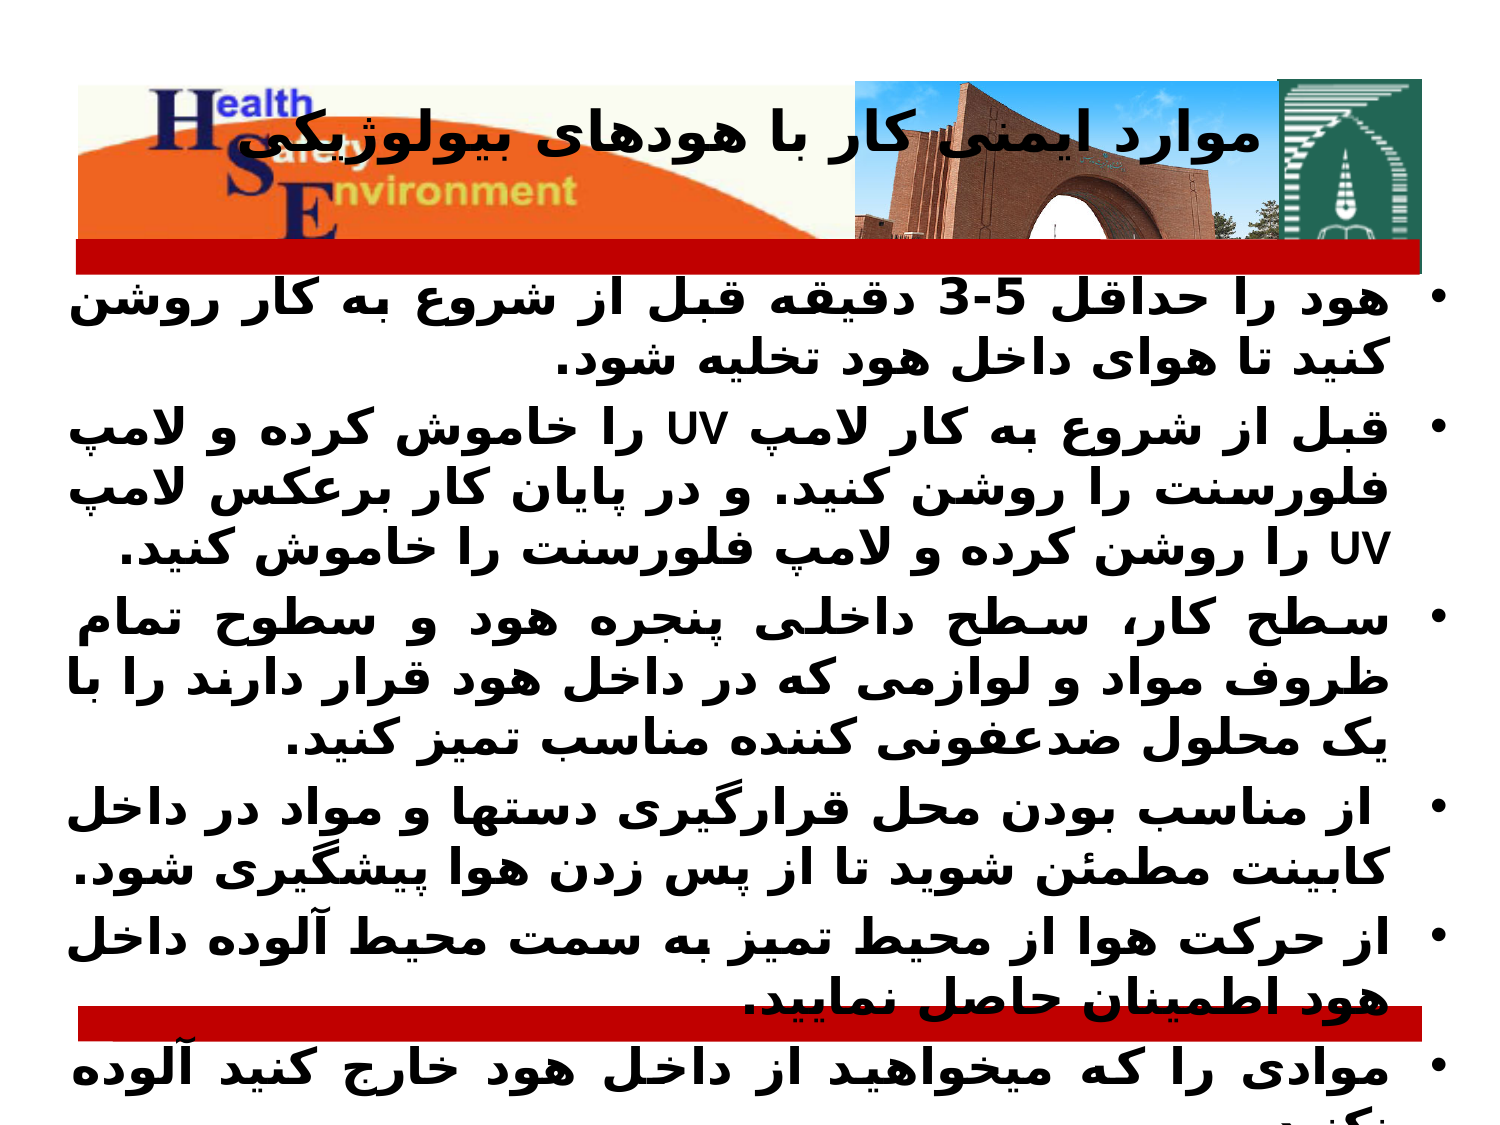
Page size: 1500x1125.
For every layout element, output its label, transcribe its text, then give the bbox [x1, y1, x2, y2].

list هود را حداقل 5-3 دقیقه قبل از شروع به کار روشن کنید تا هوای داخل هود تخلیه شود. قبل از شروع به کار لامپ UV را خاموش کرده و لامپ فلورسنت را روشن کنید. و در پایان کار برعکس لامپ UV را روشن کرده و لامپ فلورسنت را خاموش کنید. سطح کار، سطح داخلی پنجره هود و سطوح تمام ظروف مواد و لوازمی که در داخل هود قرار دارند را با یک محلول ضدعفونی کننده مناسب تمیز کنید. از مناسب بودن محل قرارگیری دستها و مواد در داخل کابینت مطمئن شوید تا از پس زدن هوا پیشگیری شود. از حرکت هوا از محیط تمیز به سمت محیط آلوده داخل هود اطمینان حاصل نمایید. موادی را که میخواهید از داخل هود خارج کنید آلوده نکنید. چیزی را در قسمت بالایی هود قرار ندهید. [50, 257, 1463, 1063]
title موارد ایمنی کار با هودهای بیولوژیکی [176, 70, 1324, 188]
picture [78, 79, 1422, 257]
